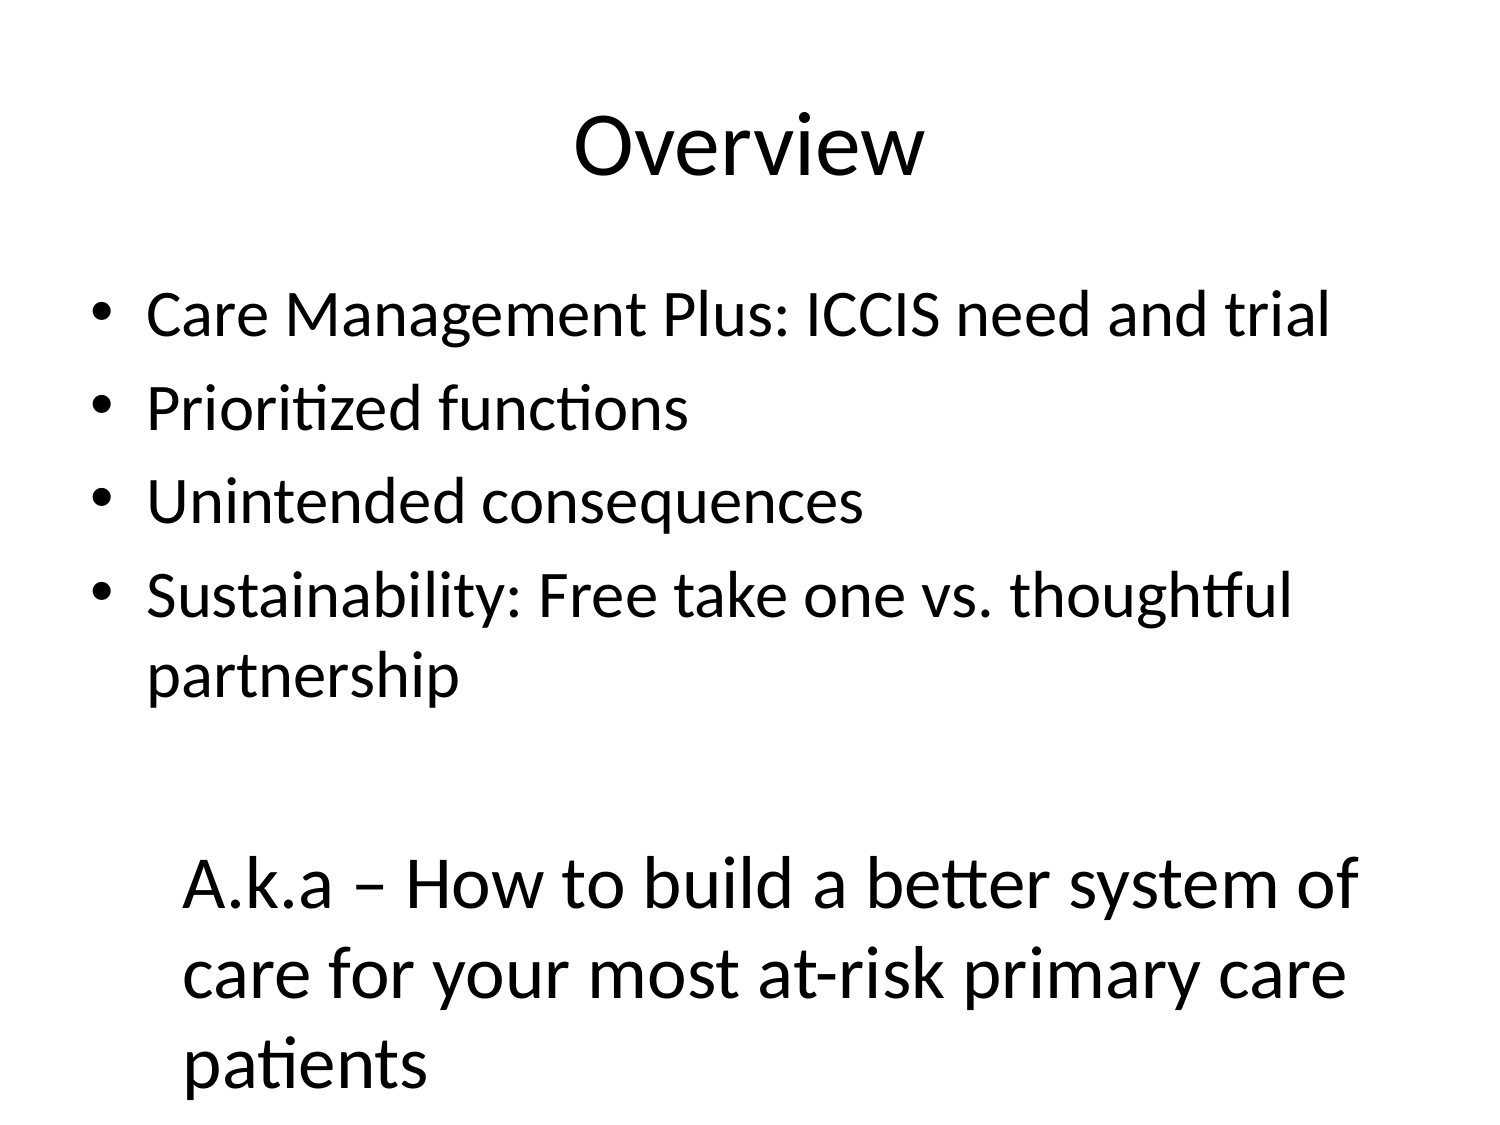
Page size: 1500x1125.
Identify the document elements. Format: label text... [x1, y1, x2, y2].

list Care Management Plus: ICCIS need and trial Prioritized functions Unintended consequences Sustainability: Free take one vs. thoughtful partnership [75, 262, 1425, 1005]
text_box A.k.a – How to build a better system of care for your most at-risk primary care patients [167, 826, 1500, 1112]
title Overview [75, 45, 1425, 233]
